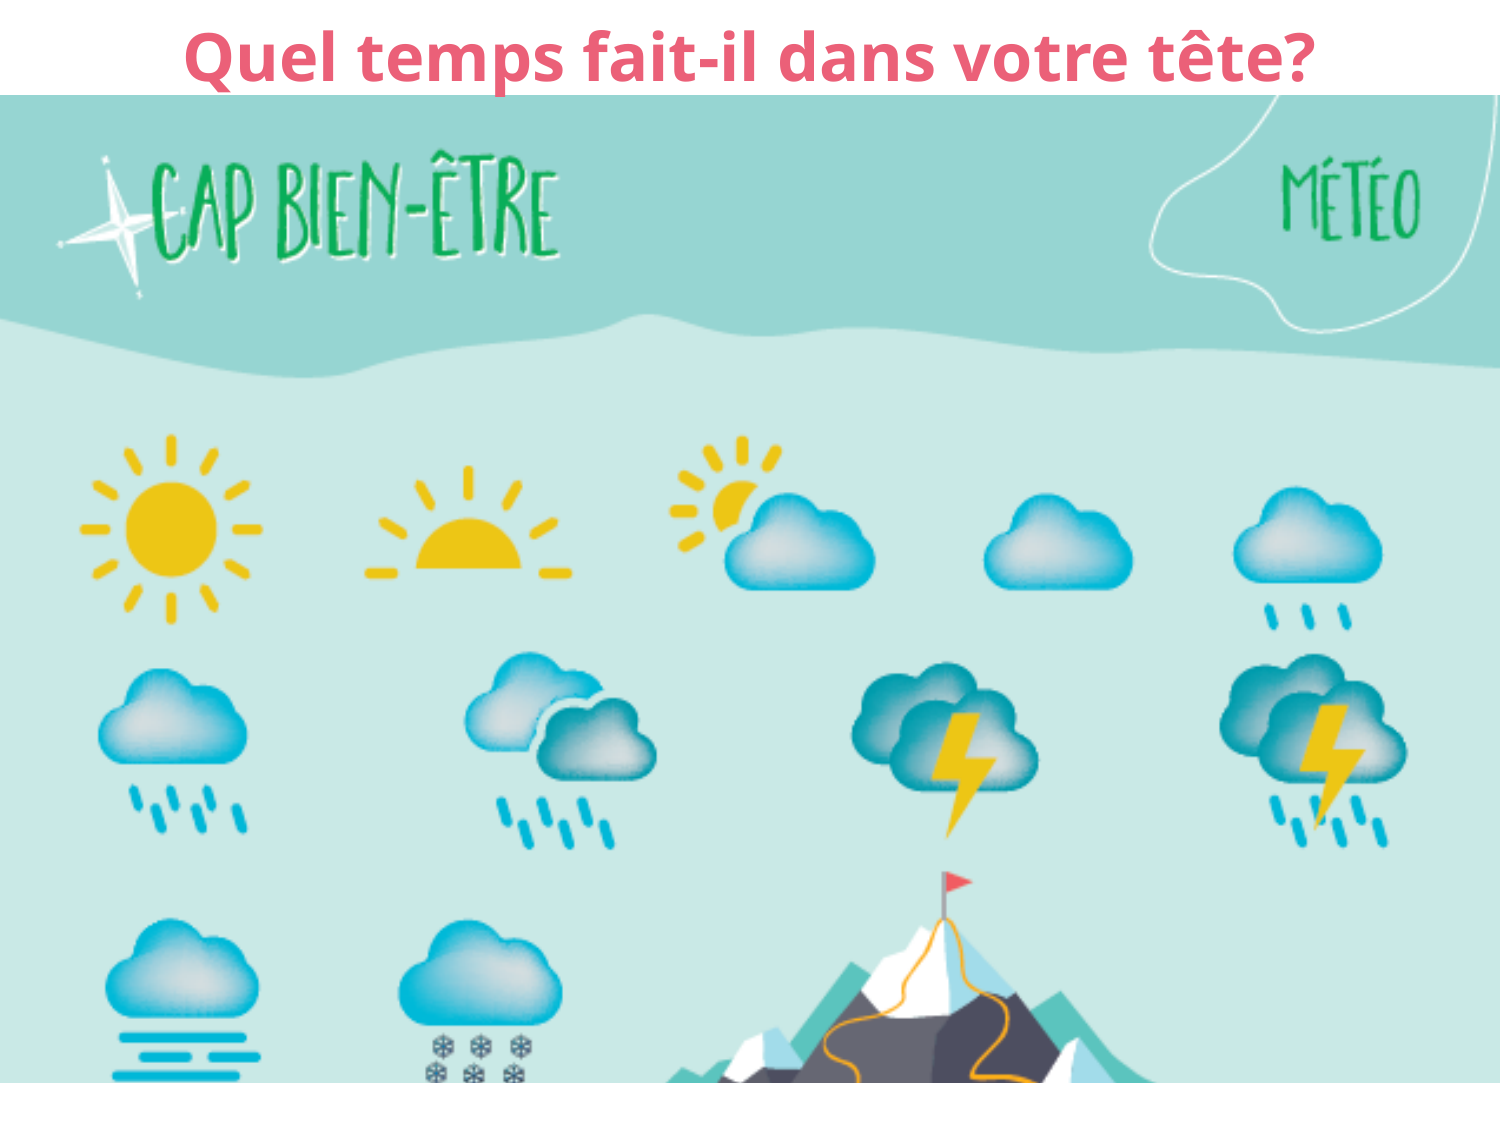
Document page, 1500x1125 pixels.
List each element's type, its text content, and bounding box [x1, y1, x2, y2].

picture [0, 95, 1500, 1083]
text_box Quel temps fait-il dans votre tête? [88, 14, 1412, 94]
